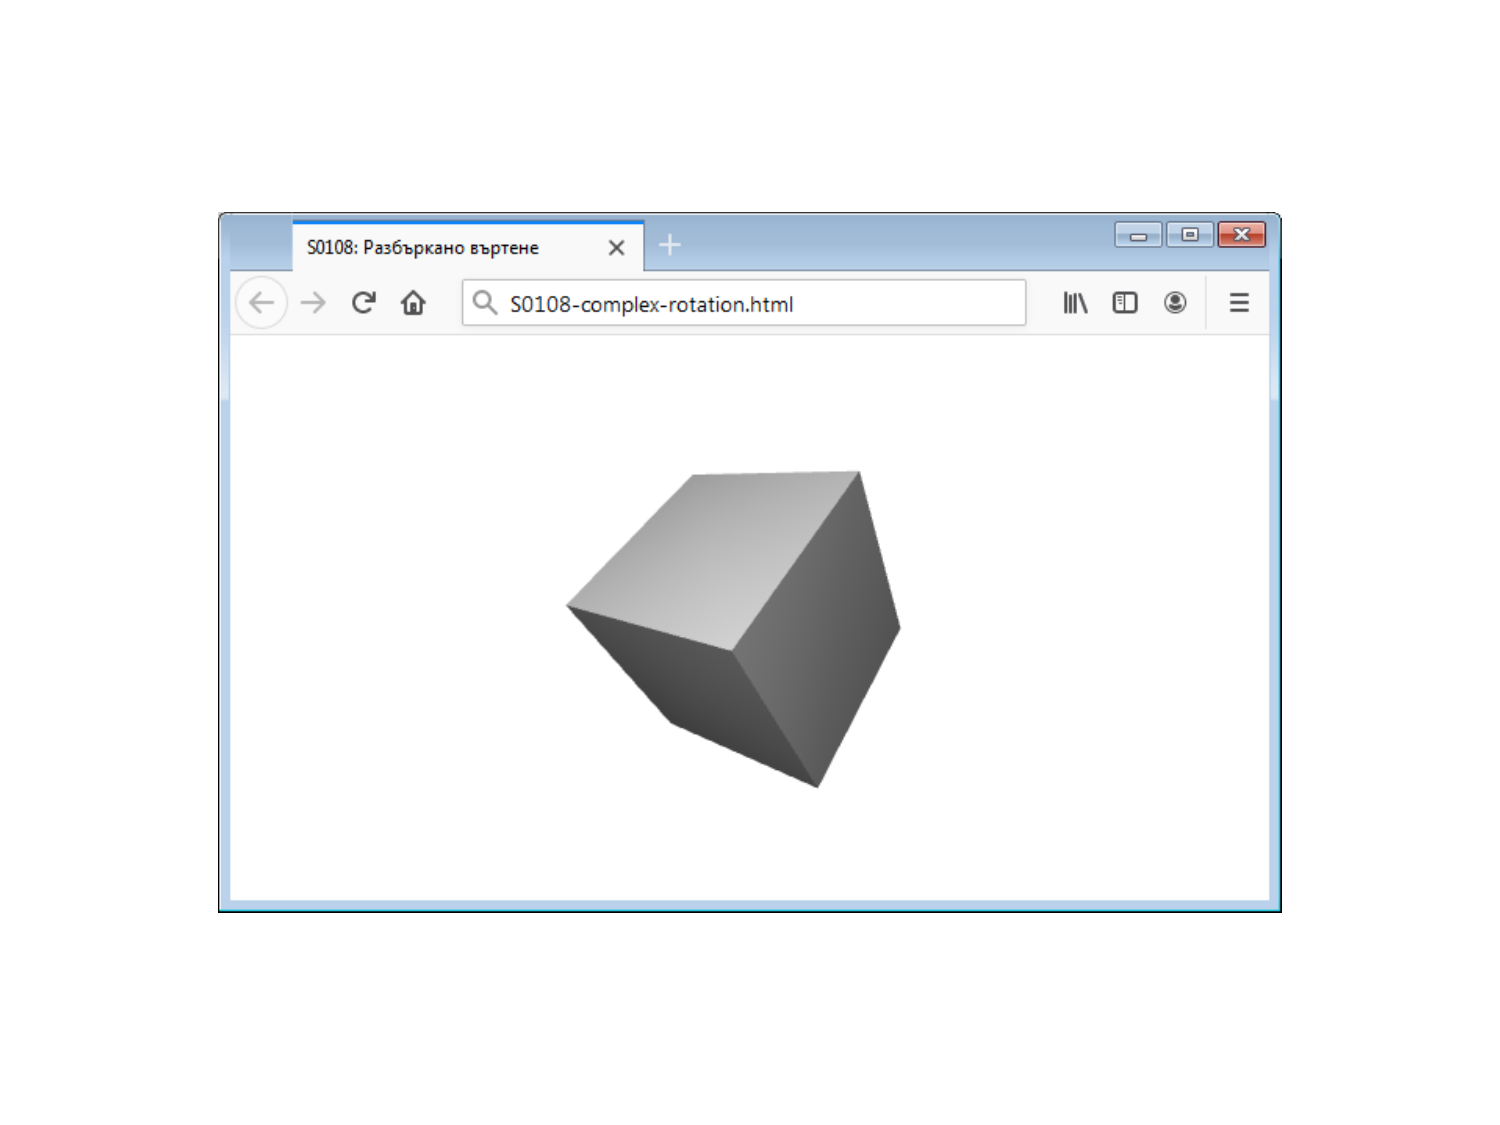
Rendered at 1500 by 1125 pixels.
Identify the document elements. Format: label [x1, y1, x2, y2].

picture [218, 212, 1282, 913]
